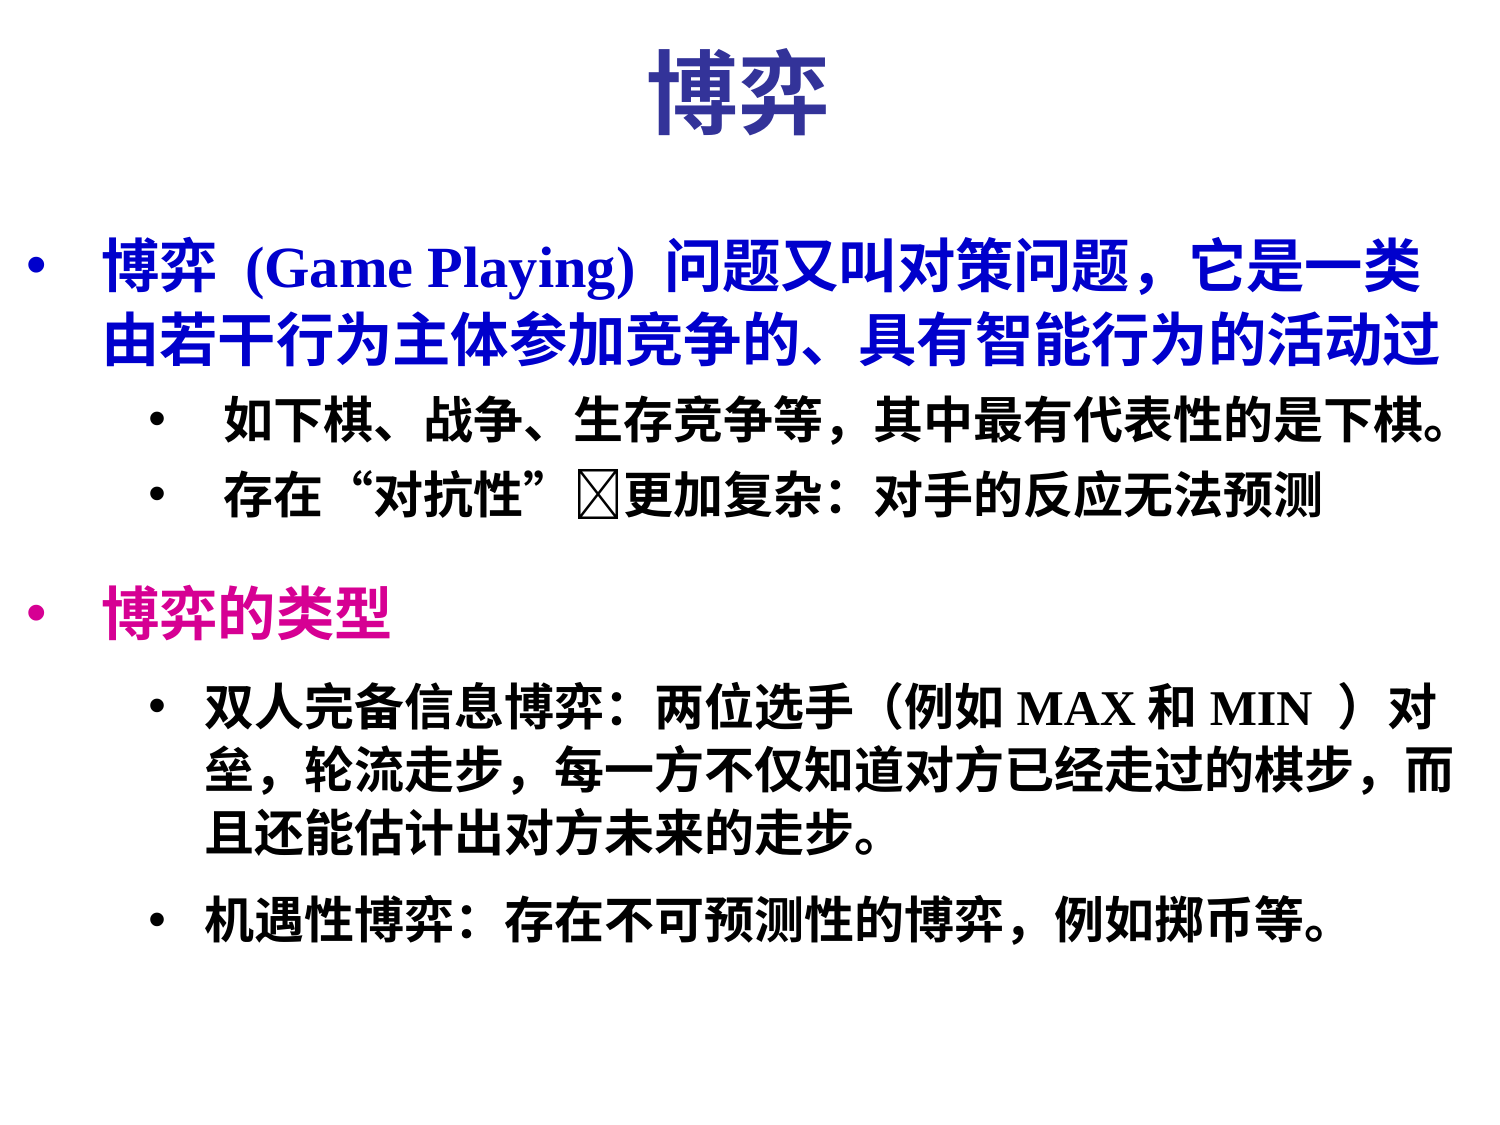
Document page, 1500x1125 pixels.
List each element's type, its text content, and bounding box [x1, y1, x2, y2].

text_box 博弈 (Game Playing) 问题又叫对策问题，它是一类由若干行为主体参加竞争的、具有智能行为的活动过 如下棋、战争、生存竞争等，其中最有代表性的是下棋。 存在“对抗性”更加复杂：对手的反应无法预测 博弈的类型 双人完备信息博弈：两位选手（例如MAX和MIN ）对垒，轮流走步，每一方不仅知道对方已经走过的棋步，而且还能估计出对方未来的走步。 机遇性博弈：存在不可预测性的博弈，例如掷币等。 [11, 218, 1489, 957]
text_box 博弈 [194, 28, 1282, 154]
